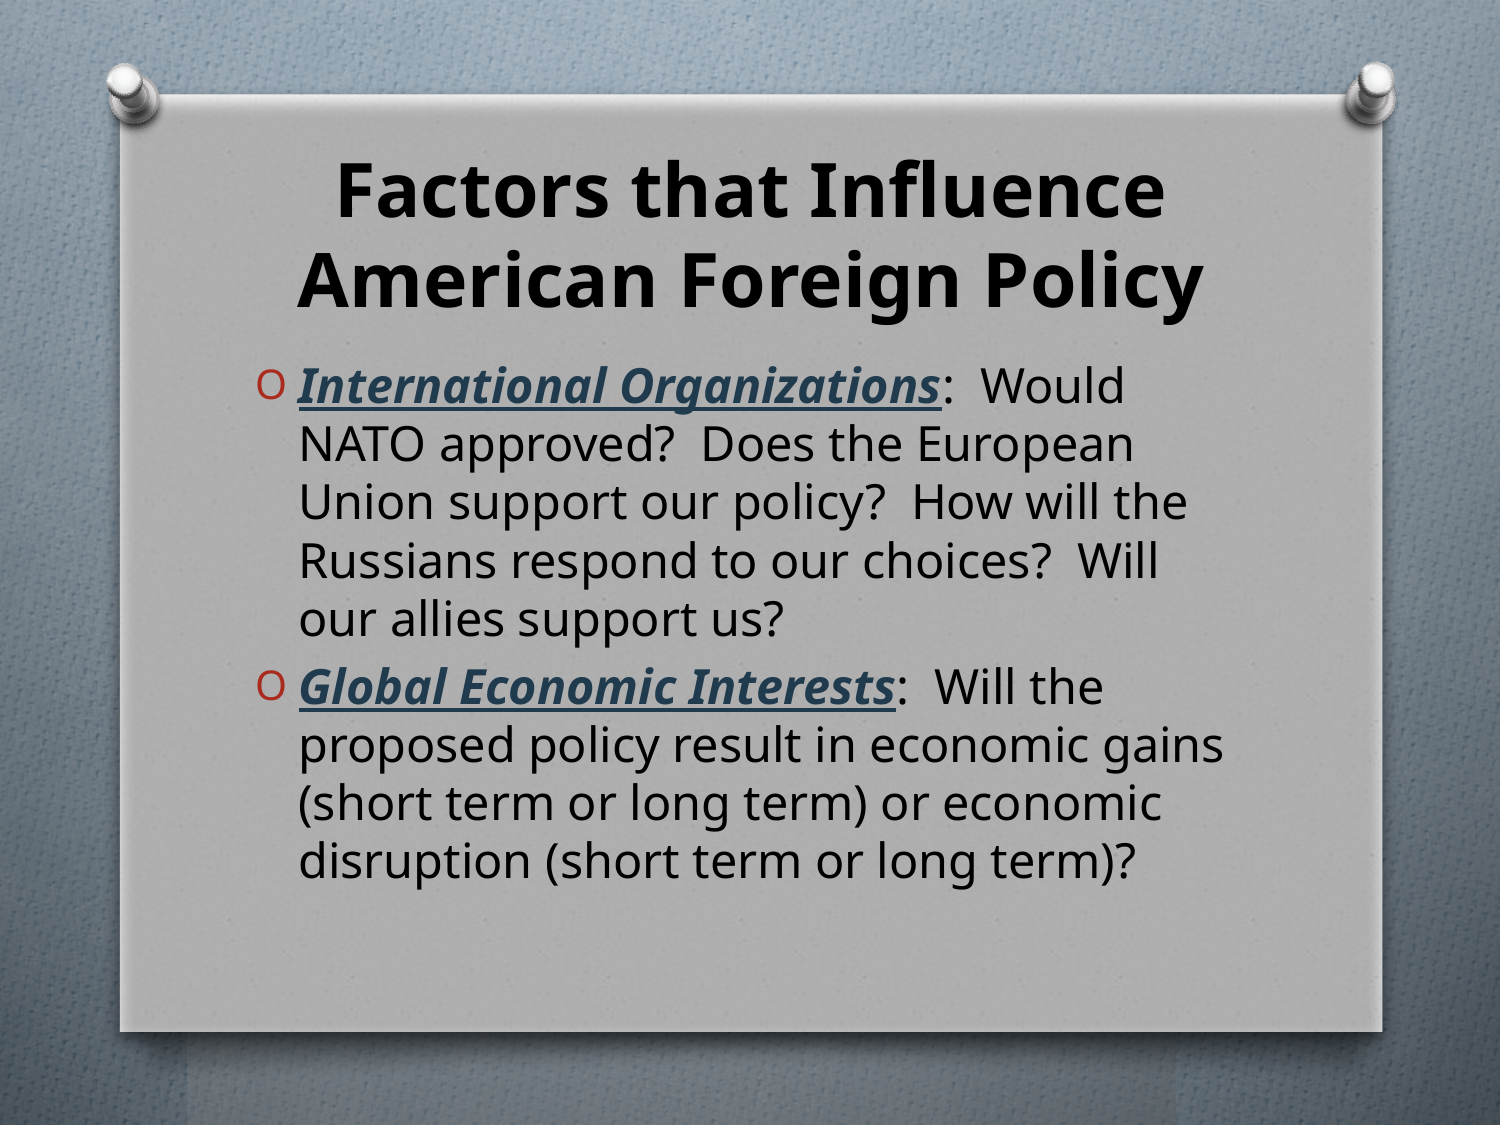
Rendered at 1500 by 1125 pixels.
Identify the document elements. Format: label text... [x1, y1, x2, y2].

list International Organizations: Would NATO approved? Does the European Union support our policy? How will the Russians respond to our choices? Will our allies support us? Global Economic Interests: Will the proposed policy result in economic gains (short term or long term) or economic disruption (short term or long term)? [240, 347, 1257, 939]
title Factors that Influence American Foreign Policy [179, 134, 1323, 332]
picture [75, 29, 198, 153]
picture [1317, 35, 1439, 156]
